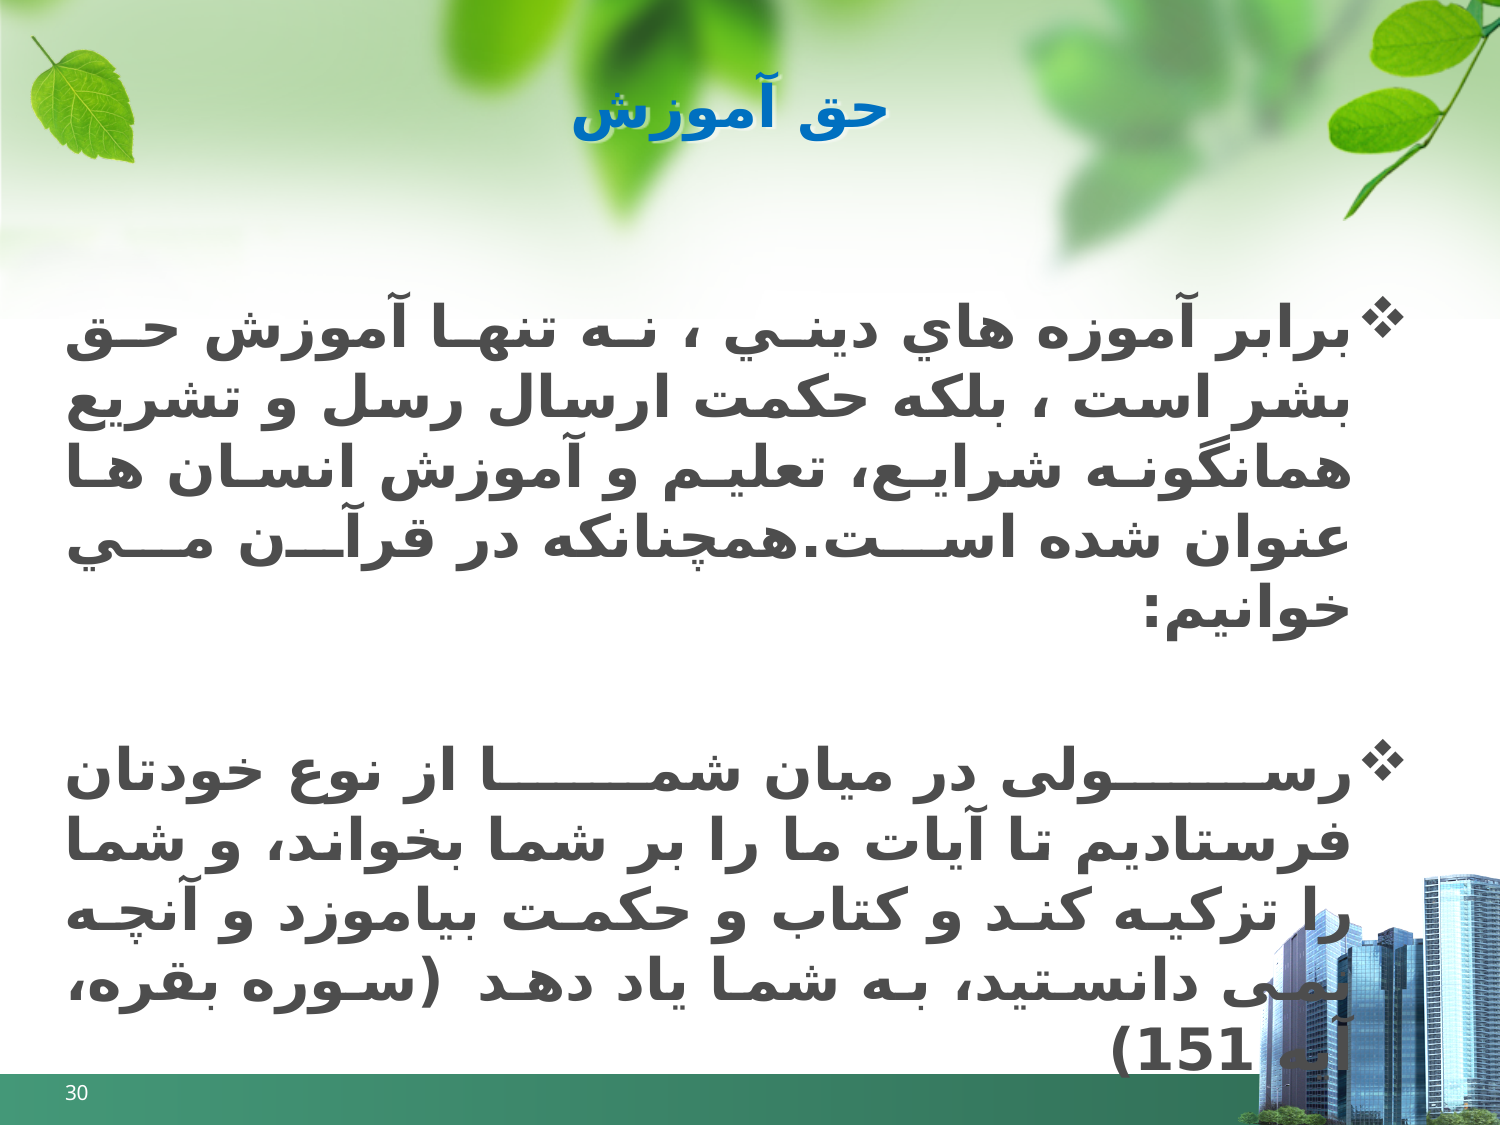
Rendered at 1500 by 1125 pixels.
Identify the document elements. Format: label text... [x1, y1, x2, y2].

slide_number 30 [50, 1072, 138, 1113]
title حق آموزش [137, 57, 1325, 150]
list برابر آموزه هاي ديني ، نه تنها آموزش حق بشر است ، بلكه حكمت ارسال رسل و تشريع همانگونه شرايع، تعليم و آموزش انسان ها عنوان شده است.همچنانكه در قرآن مي خوانيم: رسولى در ميان شما از نوع خودتان فرستاديم تا آيات ما را بر شما بخواند، و شما را تزكيه كند و كتاب و حكمت بياموزد و آنچه نمى دانستيد، به شما ياد دهد (سوره بقره، آيه 151) [50, 200, 1425, 1038]
picture [0, 0, 1500, 319]
